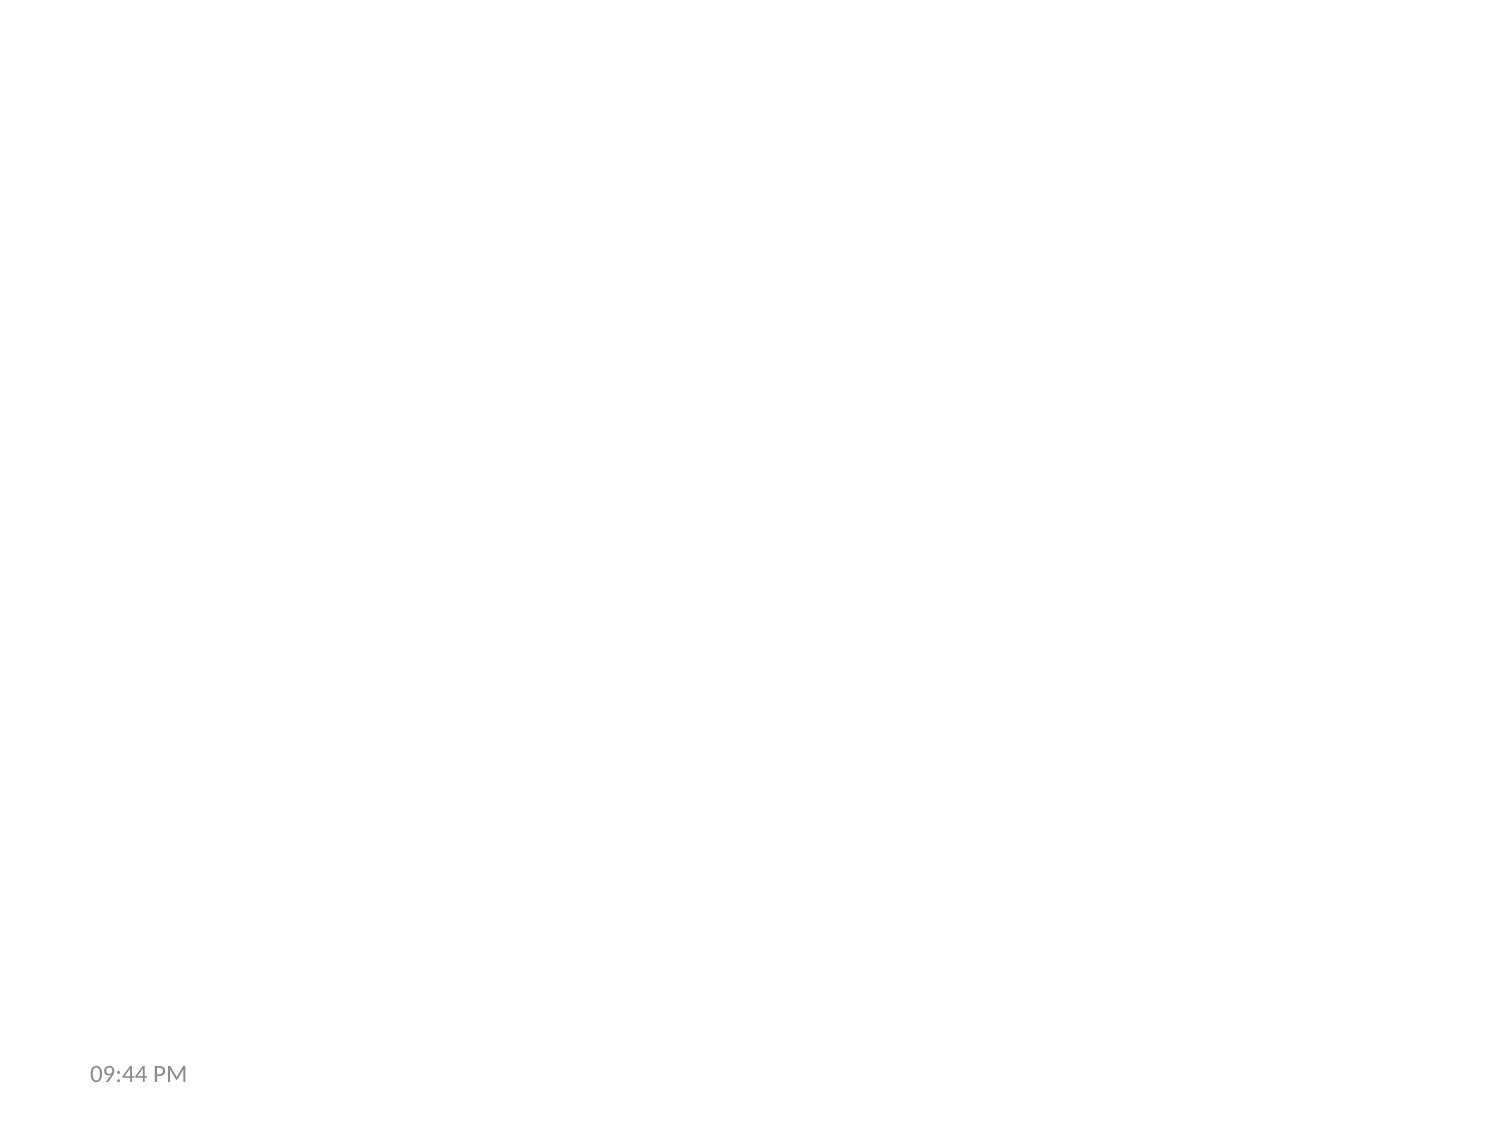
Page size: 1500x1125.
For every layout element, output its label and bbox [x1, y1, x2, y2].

slide_number [75, 1042, 425, 1103]
